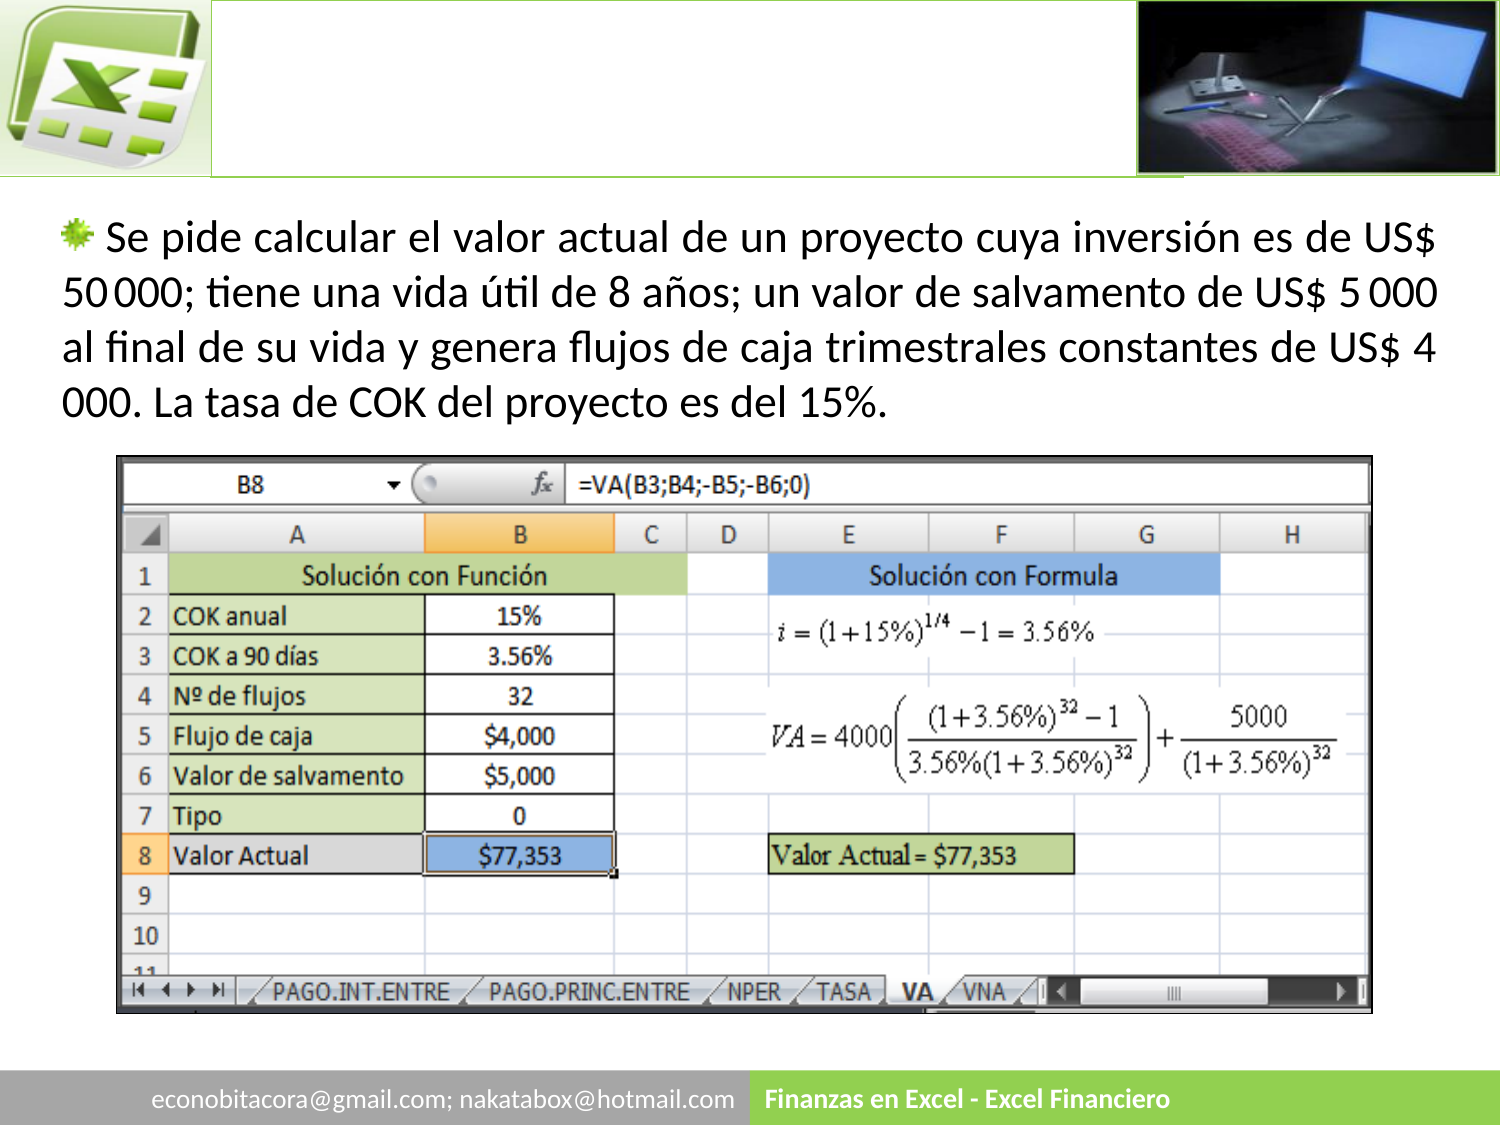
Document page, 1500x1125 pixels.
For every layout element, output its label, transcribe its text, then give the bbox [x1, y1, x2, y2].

text_box econobitacora@gmail.com; nakatabox@hotmail.com [0, 1070, 749, 1125]
text_box Se pide calcular el valor actual de un proyecto cuya inversión es de US$ 50 000; tiene una vida útil de 8 años; un valor de salvamento de US$ 5 000 al final de su vida y genera flujos de caja trimestrales constantes de US$ 4 000. La tasa de COK del proyecto es del 15%. [46, 199, 1454, 434]
picture [0, 0, 212, 177]
picture [116, 456, 1372, 1014]
text_box Finanzas en Excel - Excel Financiero [749, 1070, 1500, 1125]
picture [1136, 0, 1500, 177]
picture [61, 218, 94, 251]
text_box [212, 0, 1134, 178]
